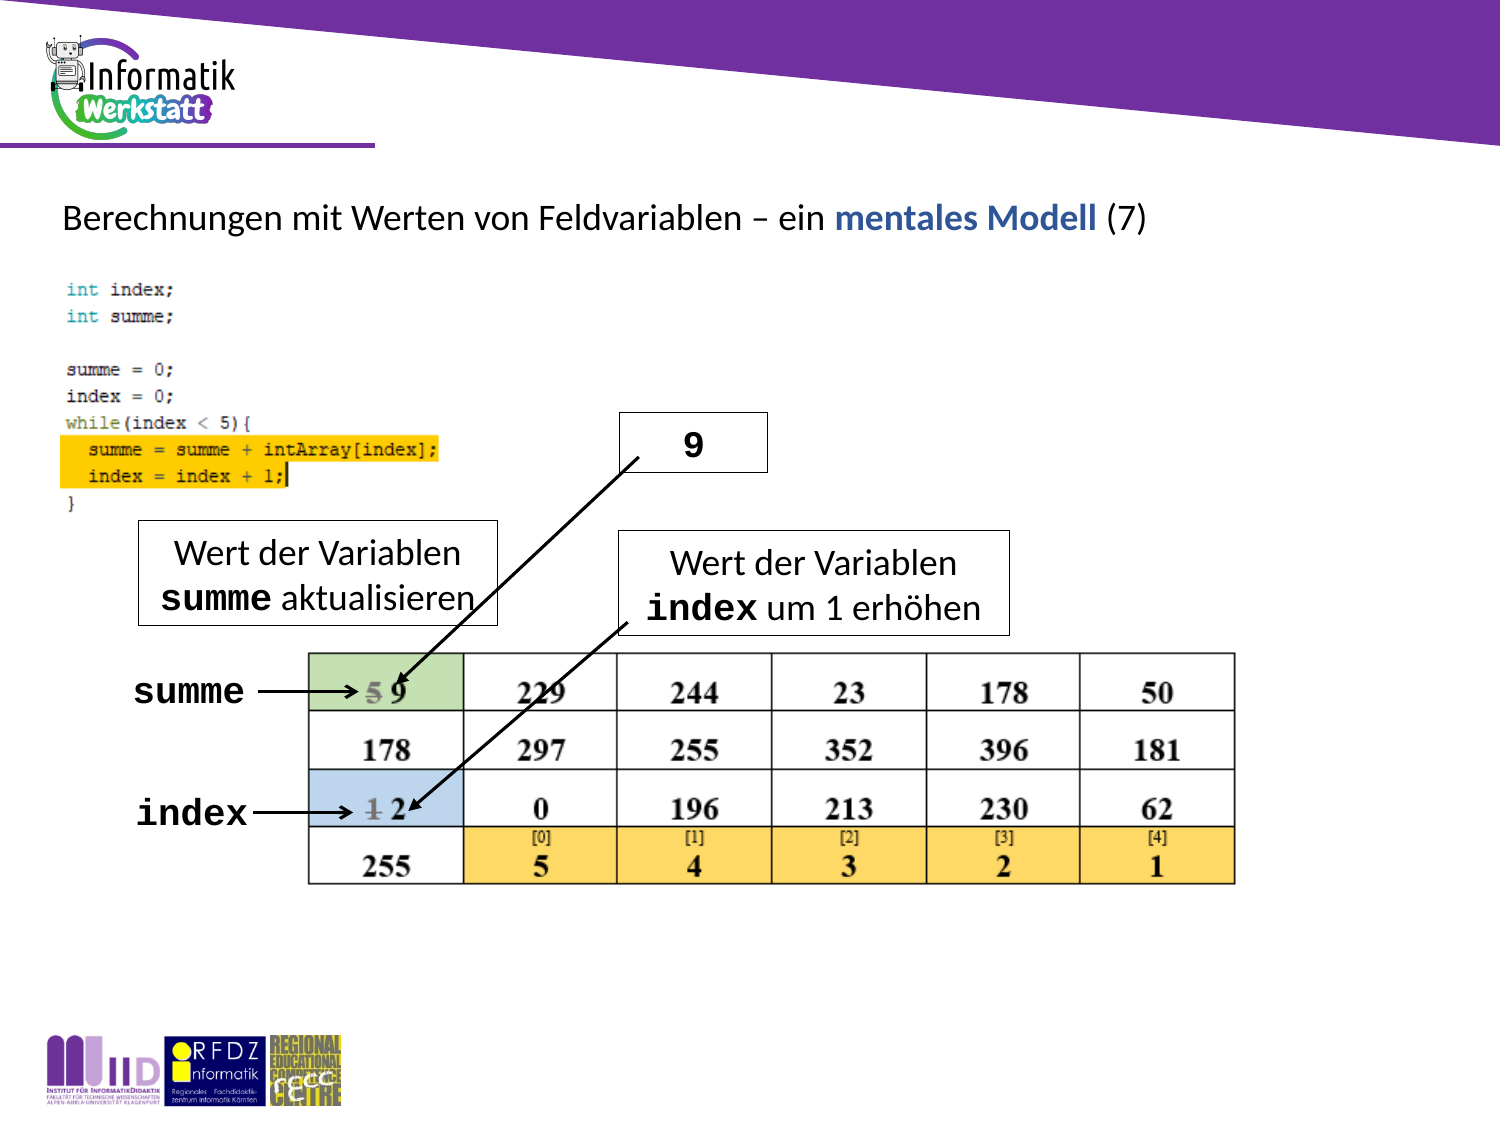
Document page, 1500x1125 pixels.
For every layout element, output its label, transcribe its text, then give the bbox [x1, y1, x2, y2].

picture [46, 35, 235, 140]
picture [46, 1032, 341, 1113]
text_box index [120, 812, 270, 841]
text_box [60, 277, 1010, 812]
picture [299, 645, 1245, 891]
text_box Berechnungen mit Werten von Feldvariablen – ein mentales Modell (7) [47, 185, 1252, 245]
